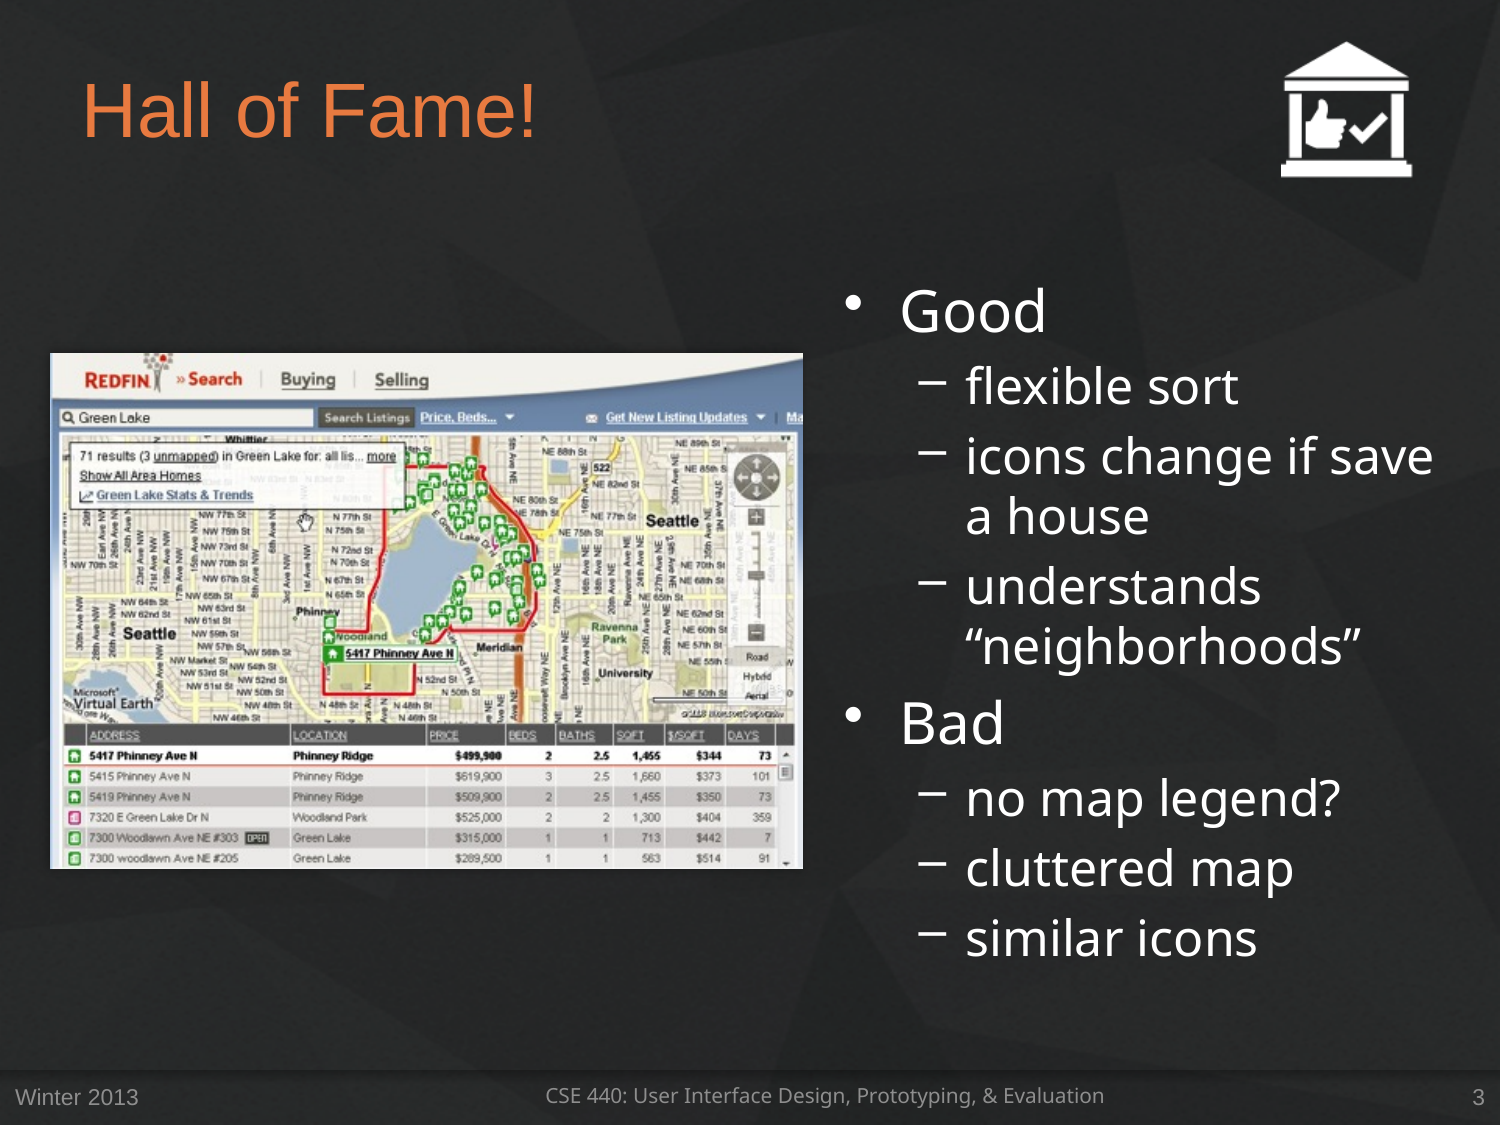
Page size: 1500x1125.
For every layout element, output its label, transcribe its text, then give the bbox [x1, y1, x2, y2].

slide_number 3 [1337, 1074, 1500, 1125]
slide_number Winter 2013 [0, 1074, 312, 1125]
list Good flexible sort icons change if save a house understands “neighborhoods” Bad no map legend? cluttered map similar icons [828, 267, 1500, 1040]
text_box Hall of Fame! [66, 13, 1141, 201]
footer CSE 440: User Interface Design, Prototyping, & Evaluation [312, 1074, 1337, 1125]
picture [0, 0, 1500, 1074]
